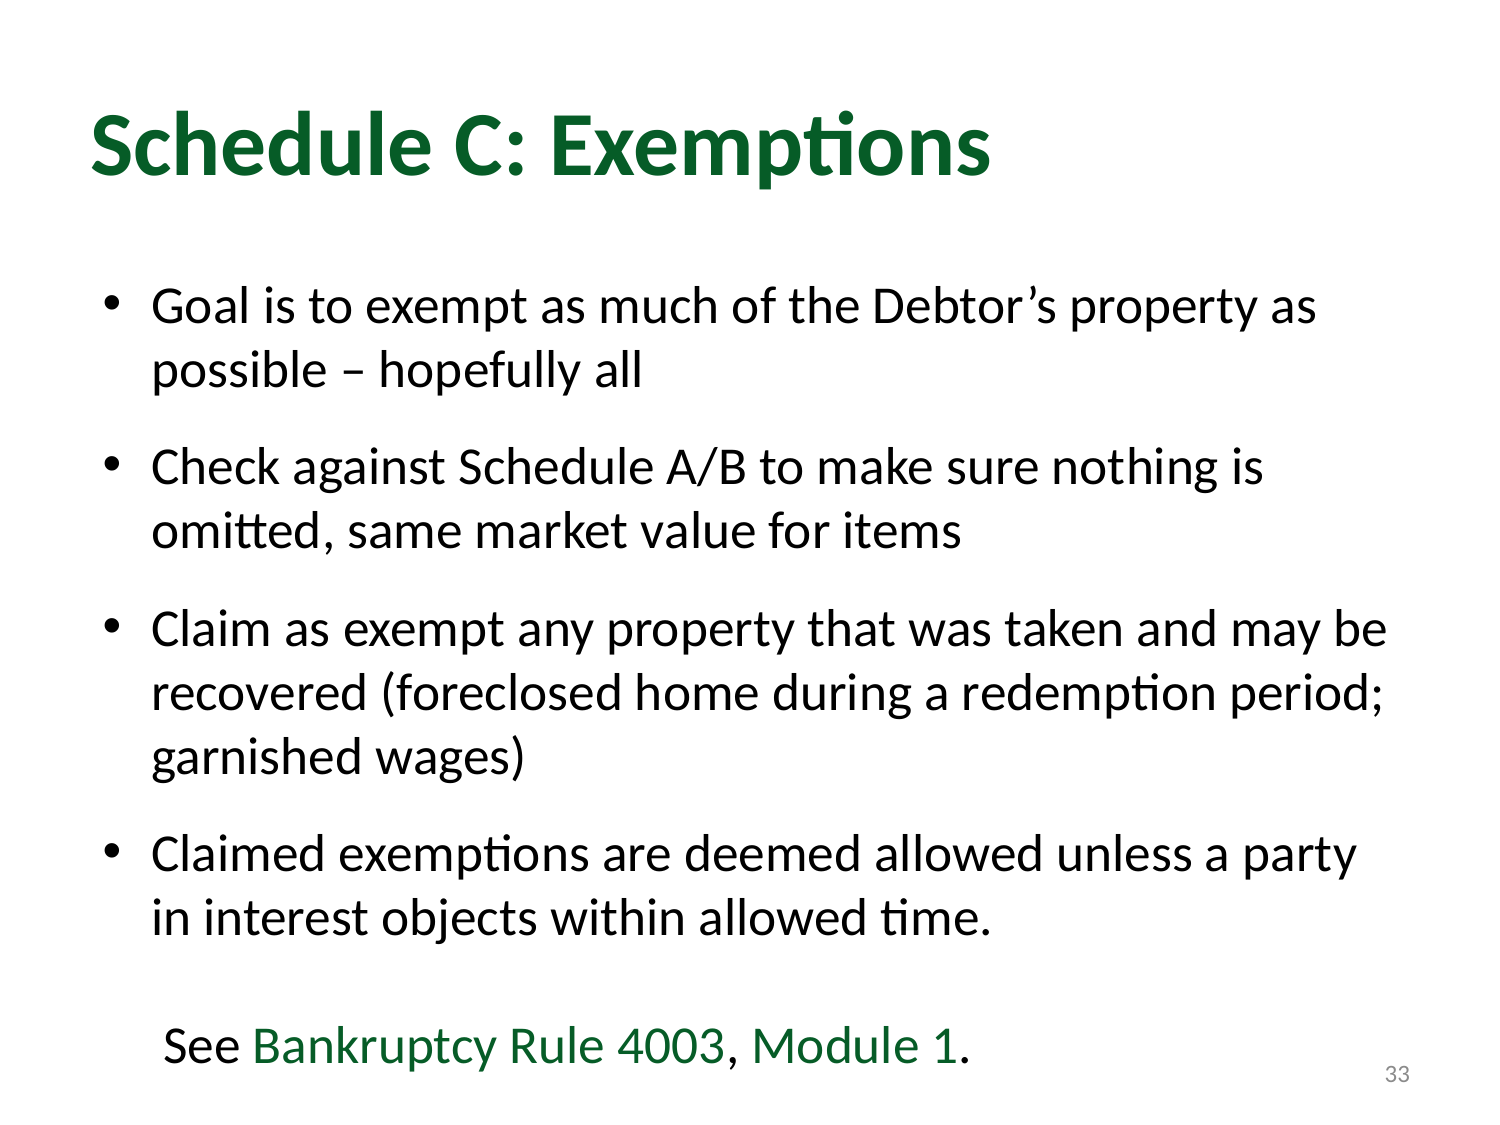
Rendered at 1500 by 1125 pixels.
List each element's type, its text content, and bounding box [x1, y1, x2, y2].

title Schedule C: Exemptions [75, 45, 1425, 233]
slide_number 33 [1074, 1042, 1425, 1103]
list Goal is to exempt as much of the Debtor’s property as possible – hopefully all Check against Schedule A/B to make sure nothing is omitted, same market value for items Claim as exempt any property that was taken and may be recovered (foreclosed home during a redemption period; garnished wages) Claimed exemptions are deemed allowed unless a party in interest objects within allowed time. See Bankruptcy Rule 4003, Module 1. [87, 262, 1425, 1088]
